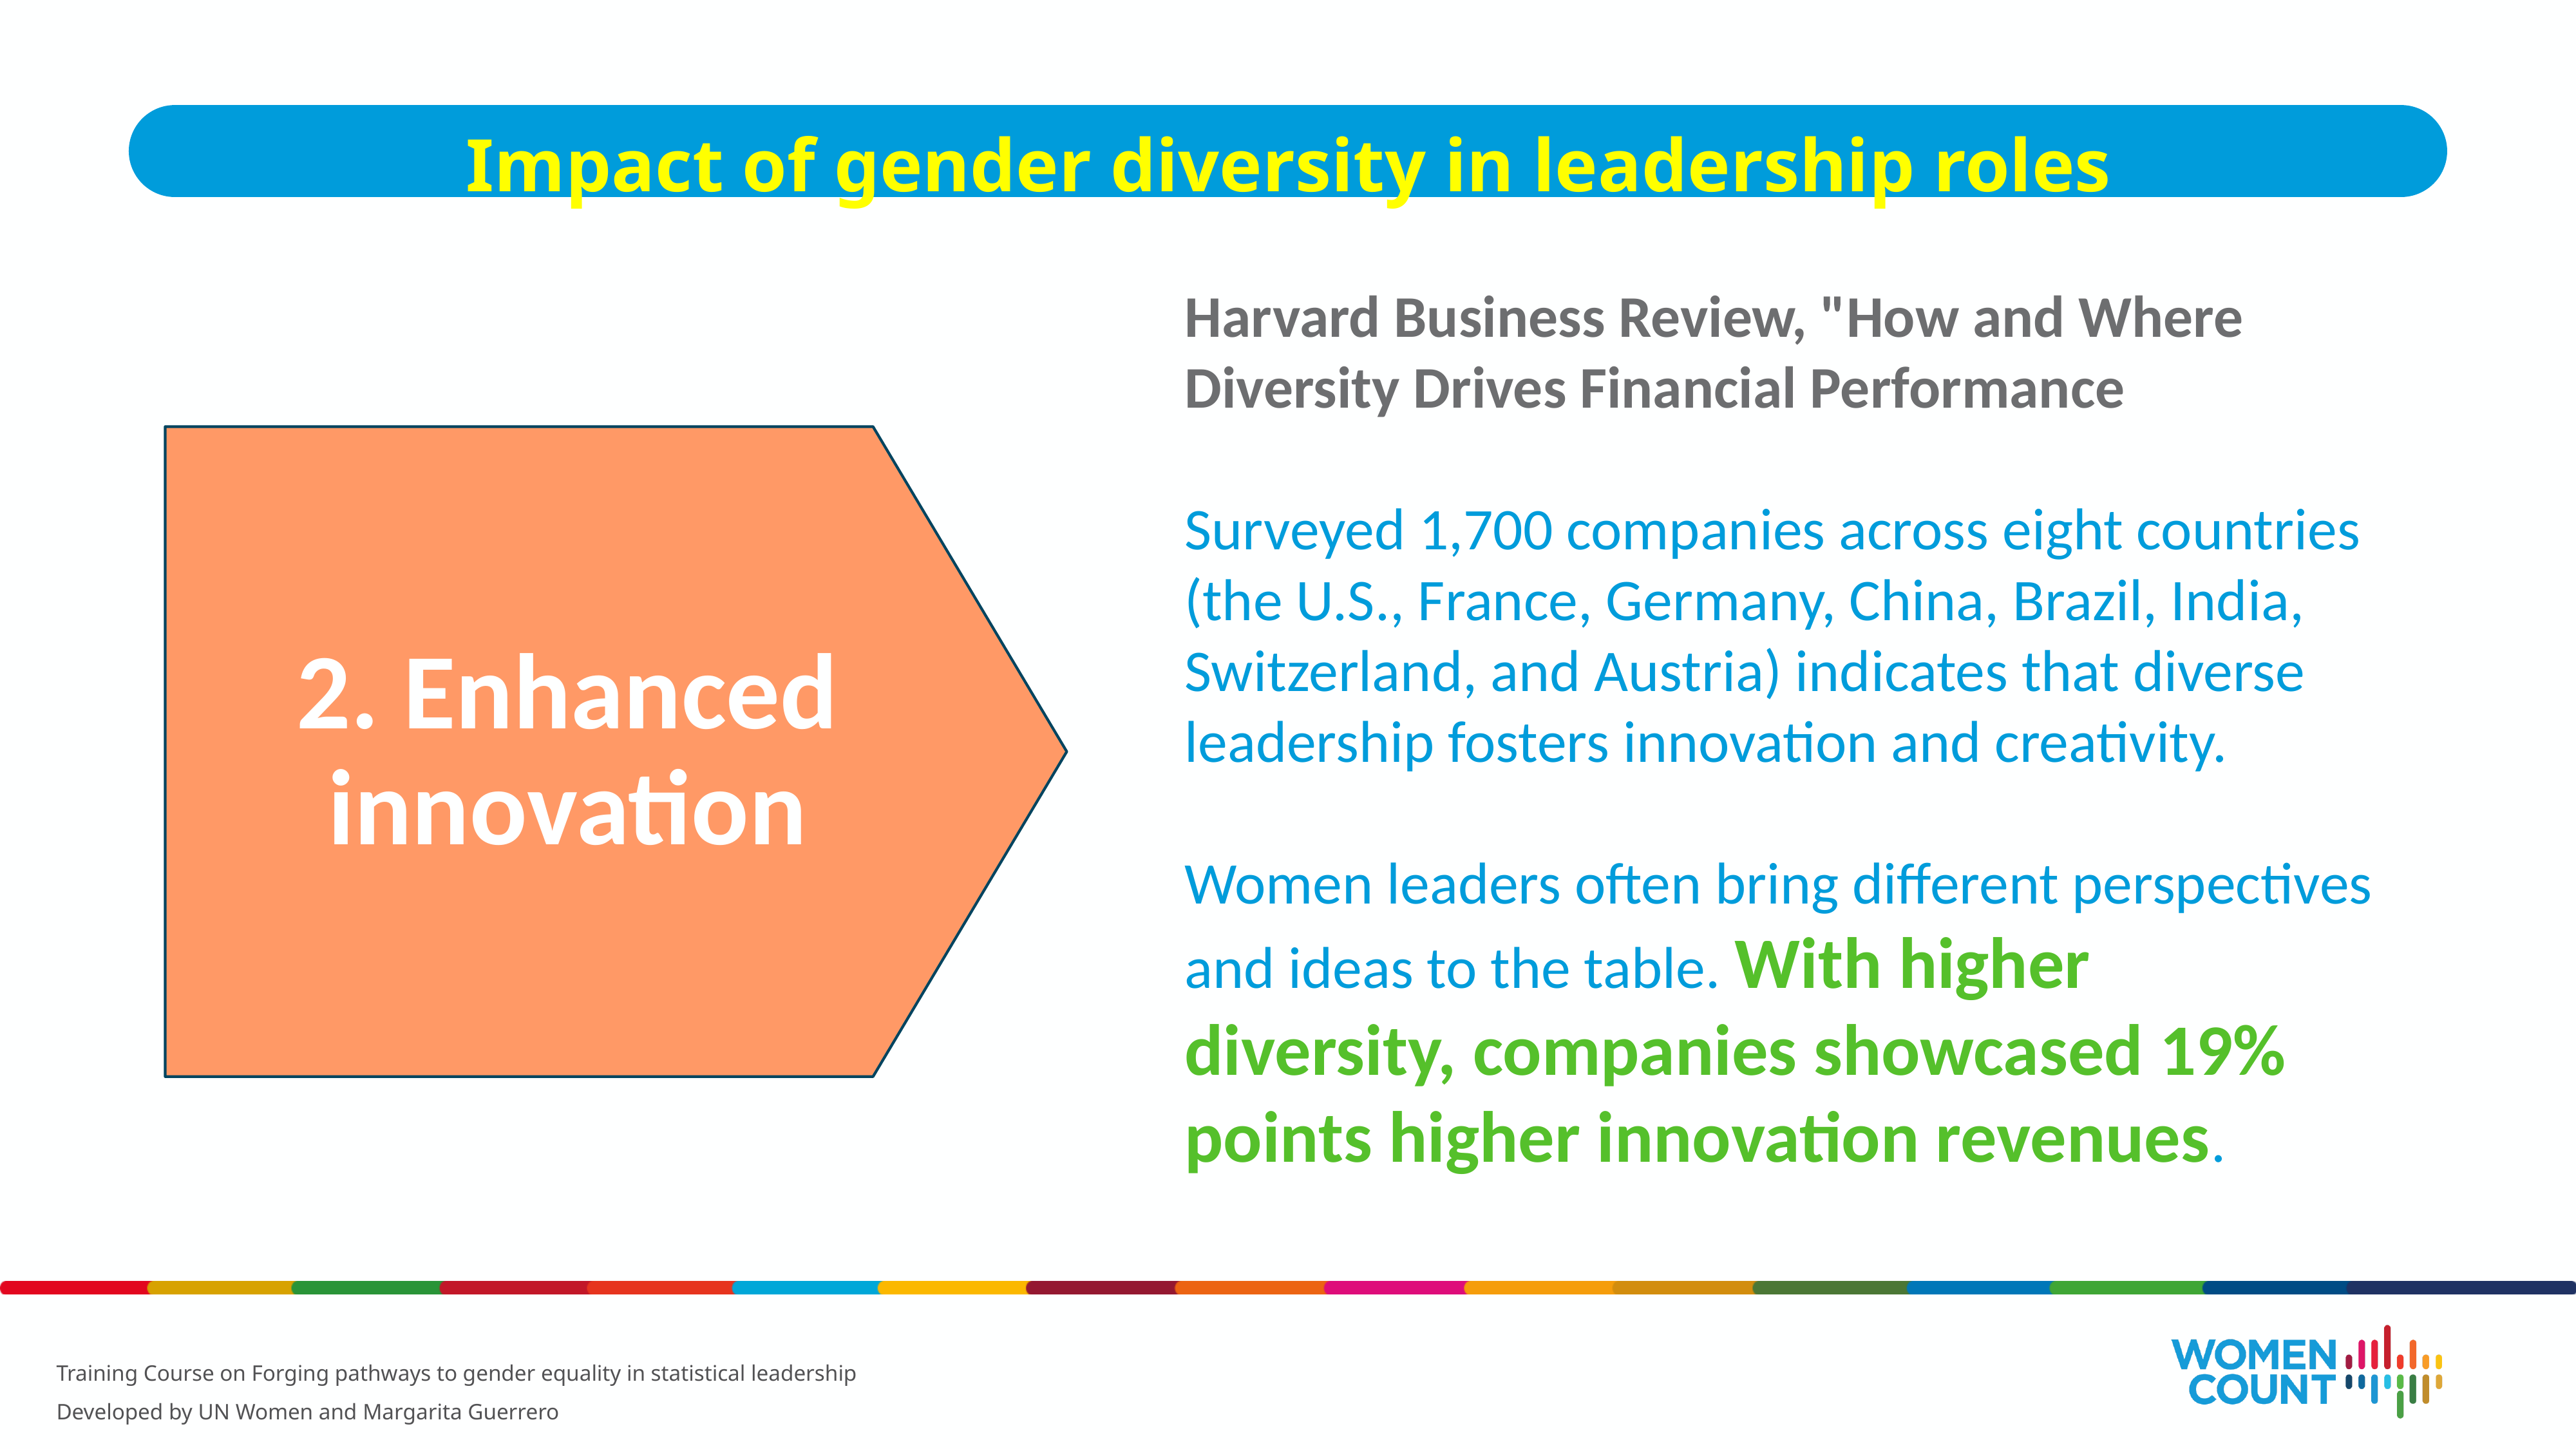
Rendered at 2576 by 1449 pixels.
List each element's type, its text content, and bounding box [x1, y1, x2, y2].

list Impact of gender diversity in leadership roles [167, 119, 2411, 207]
text_box Harvard Business Review, "How and Where Diversity Drives Financial Performance Surveyed 1,700 companies across eight countries (the U.S., France, Germany, China, Brazil, India, Switzerland, and Austria) indicates that diverse leadership fosters innovation and creativity. Women leaders often bring different perspectives and ideas to the table. With higher diversity, companies showcased 19% points higher innovation revenues. [1175, 273, 2387, 1182]
text_box 2. Enhanced innovation [164, 425, 1068, 1078]
text_box Training Course on Forging pathways to gender equality in statistical leadership Developed by UN Women and Margarita Guerrero [56, 1347, 1658, 1449]
